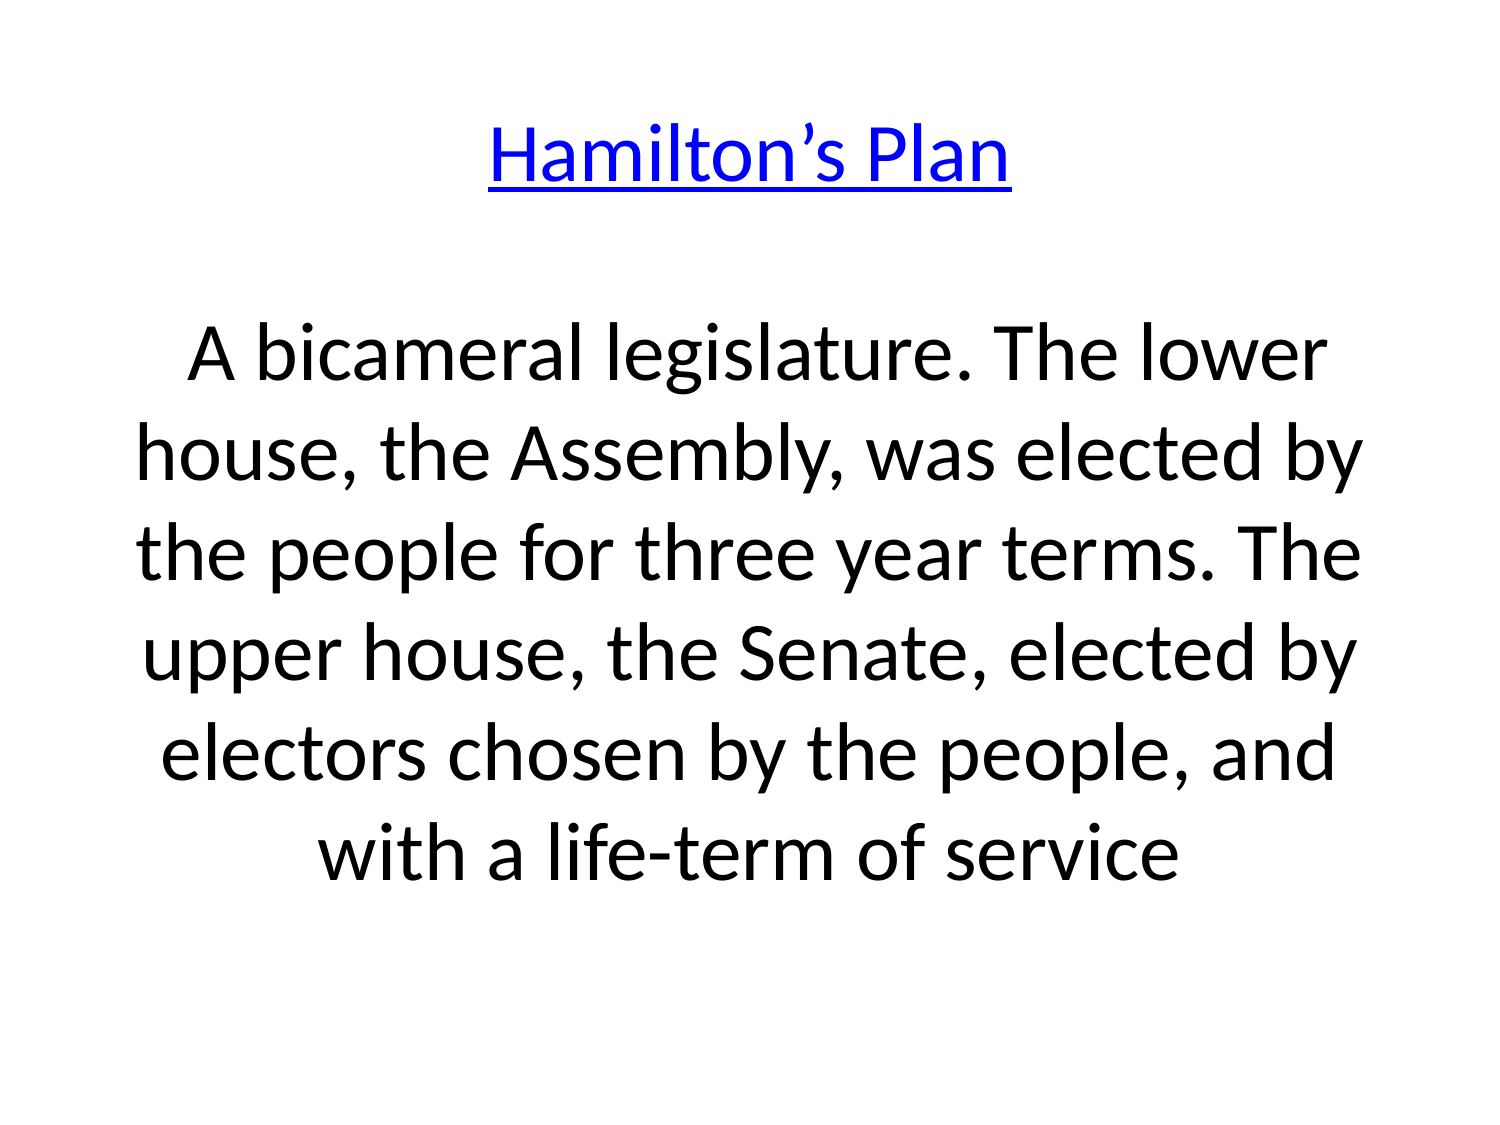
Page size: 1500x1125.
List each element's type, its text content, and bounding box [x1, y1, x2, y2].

title Hamilton’s Plan A bicameral legislature. The lower house, the Assembly, was elected by the people for three year terms. The upper house, the Senate, elected by electors chosen by the people, and with a life-term of service [74, 44, 1426, 1051]
